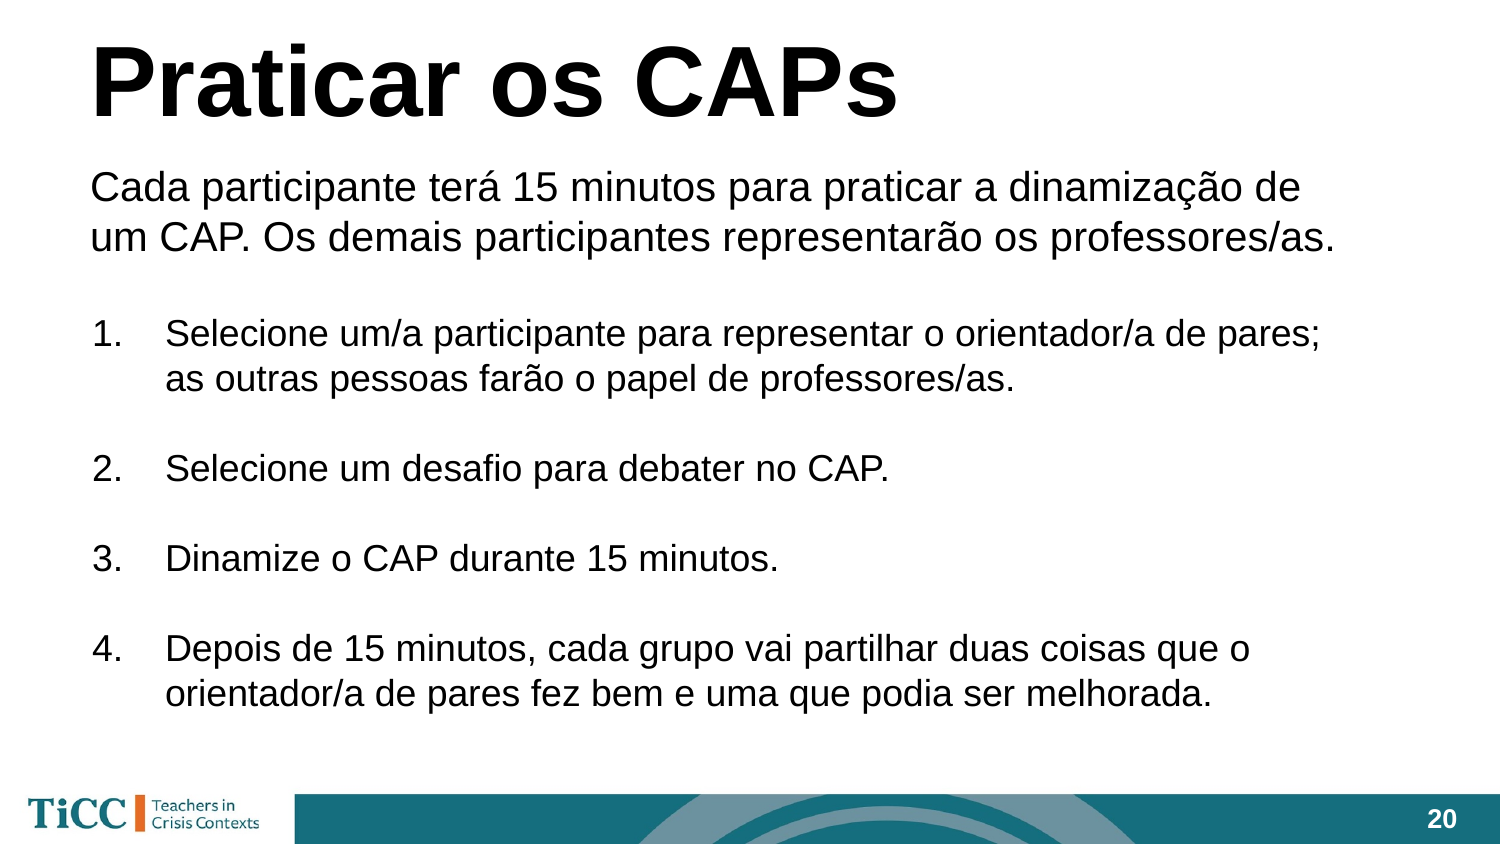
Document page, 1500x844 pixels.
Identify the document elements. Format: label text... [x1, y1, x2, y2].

picture [0, 0, 1500, 844]
title Praticar os CAPs [75, 0, 1425, 152]
text_box Cada participante terá 15 minutos para praticar a dinamização de um CAP. Os demais participantes representarão os professores/as. Selecione um/a participante para representar o orientador/a de pares; as outras pessoas farão o papel de professores/as. Selecione um desafio para debater no CAP. Dinamize o CAP durante 15 minutos. Depois de 15 minutos, cada grupo vai partilhar duas coisas que o orientador/a de pares fez bem e uma que podia ser melhorada. [75, 151, 1359, 726]
slide_number ‹#› [1382, 785, 1473, 844]
